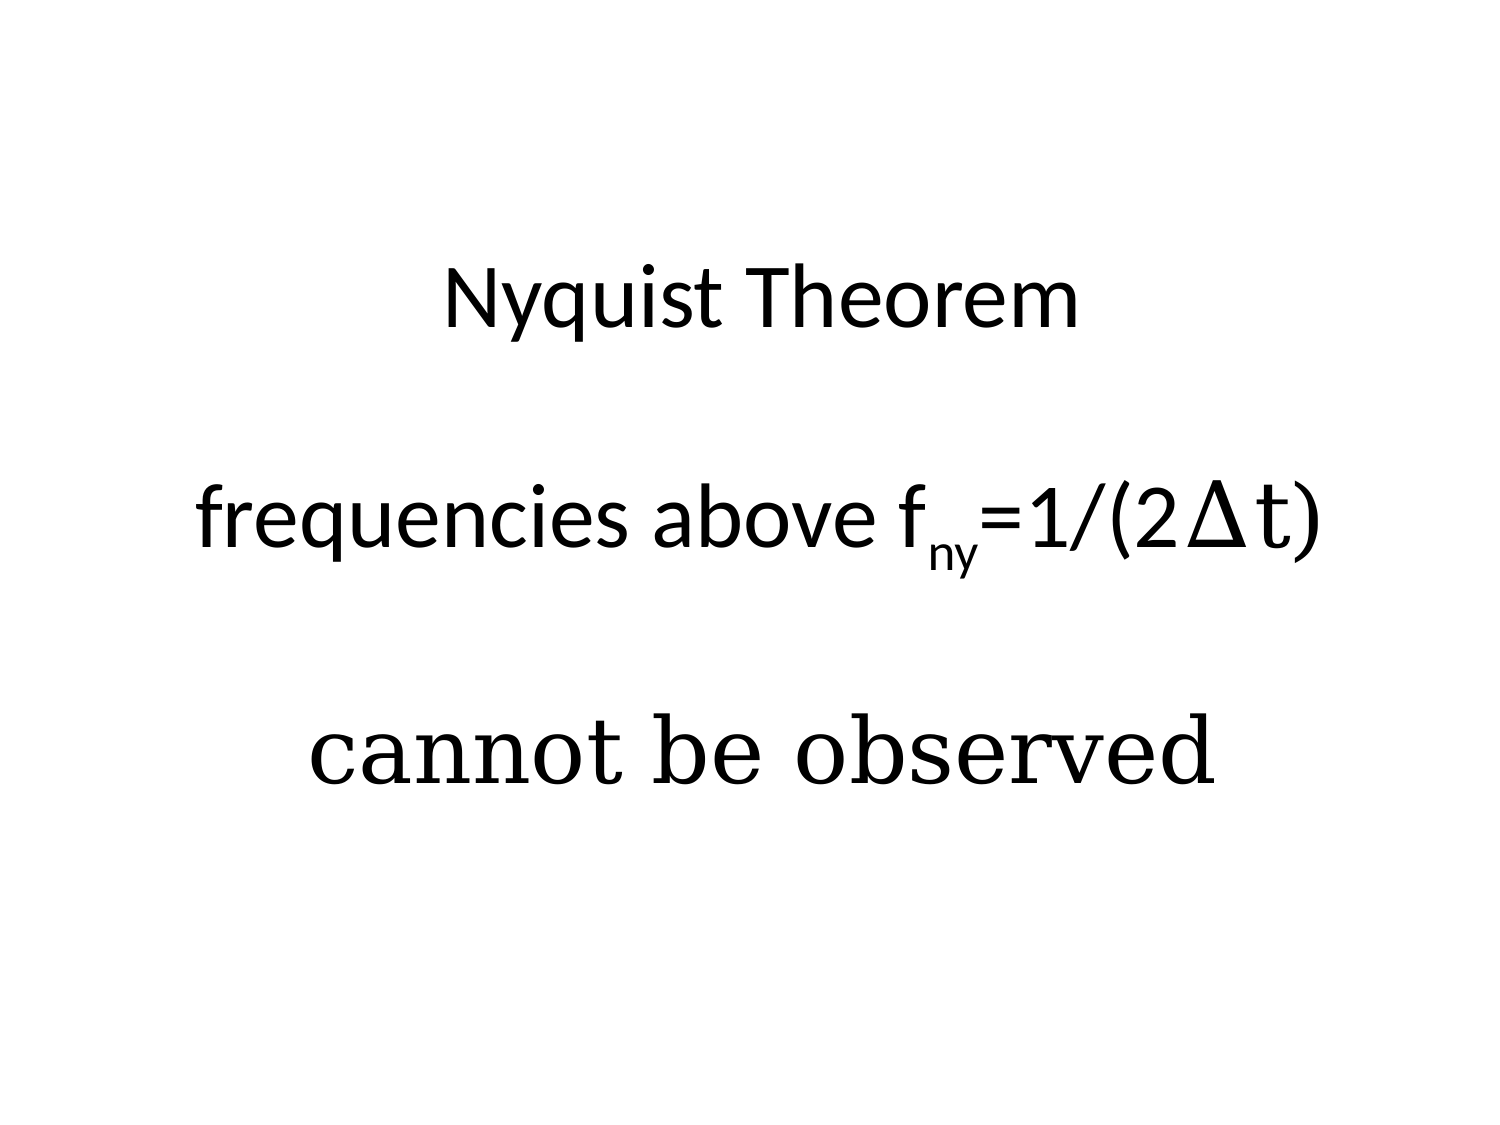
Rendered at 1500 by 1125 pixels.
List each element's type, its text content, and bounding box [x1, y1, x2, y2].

title Nyquist Theorem frequencies above fny=1/(2Δt) cannot be observed [125, 200, 1400, 838]
